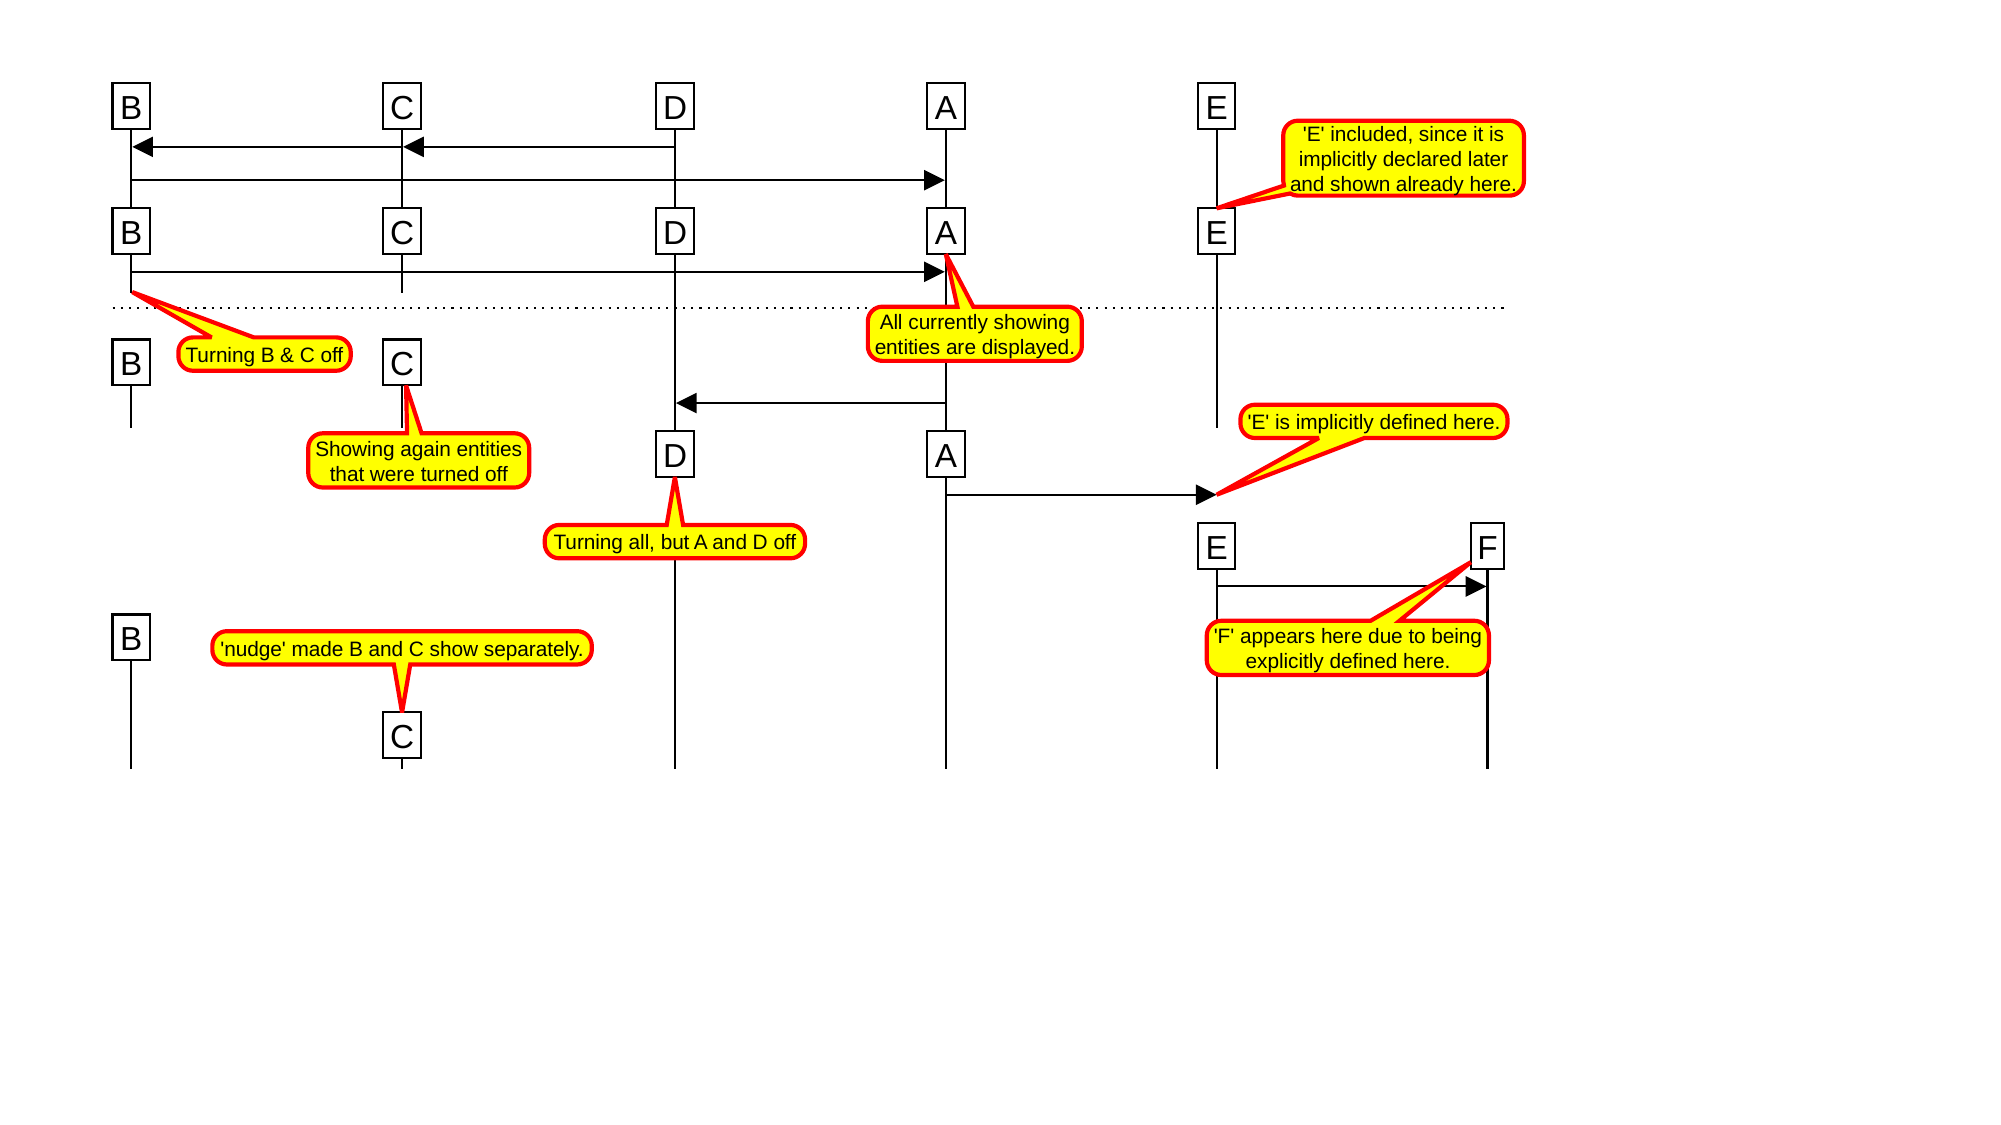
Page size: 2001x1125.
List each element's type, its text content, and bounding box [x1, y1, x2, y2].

text_box [1216, 436, 1502, 496]
text_box B [112, 208, 150, 255]
text_box B [112, 614, 150, 661]
text_box D [656, 431, 694, 478]
text_box B [112, 339, 150, 386]
text_box [1217, 127, 1518, 209]
text_box [314, 385, 523, 435]
text_box Turning B & C off [180, 339, 349, 369]
text_box Showing again entities that were turned off [310, 435, 528, 486]
text_box D [656, 83, 694, 130]
text_box 'E' included, since it is implicitly declared later and shown already here. [1285, 122, 1522, 194]
text_box [945, 253, 1075, 308]
text_box Turning all, but A and D off [676, 526, 804, 557]
text_box [1429, 561, 1472, 586]
text_box All currently showing entities are displayed. [946, 309, 1080, 359]
text_box [676, 480, 798, 526]
text_box 'F' appears here due to being explicitly defined here. [1217, 622, 1487, 673]
text_box All currently showing entities are displayed. [869, 309, 945, 359]
text_box A [927, 431, 965, 478]
text_box C [383, 83, 421, 130]
text_box E [1197, 522, 1236, 569]
text_box [552, 479, 674, 526]
text_box C [383, 712, 421, 759]
text_box B [112, 83, 150, 130]
text_box A [927, 208, 965, 255]
text_box E [1197, 208, 1236, 255]
text_box E [1197, 83, 1236, 130]
text_box [132, 291, 177, 308]
text_box [219, 663, 585, 713]
text_box [74, 74, 1544, 769]
text_box C [383, 208, 421, 255]
text_box Turning all, but A and D off [546, 526, 674, 557]
text_box D [656, 208, 694, 255]
text_box [160, 309, 344, 339]
text_box A [927, 83, 965, 130]
text_box 'E' is implicitly defined here. [1242, 406, 1506, 436]
text_box C [383, 339, 421, 386]
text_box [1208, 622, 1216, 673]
text_box [1217, 587, 1482, 622]
text_box 'nudge' made B and C show separately. [214, 633, 590, 663]
text_box F [1470, 522, 1505, 569]
